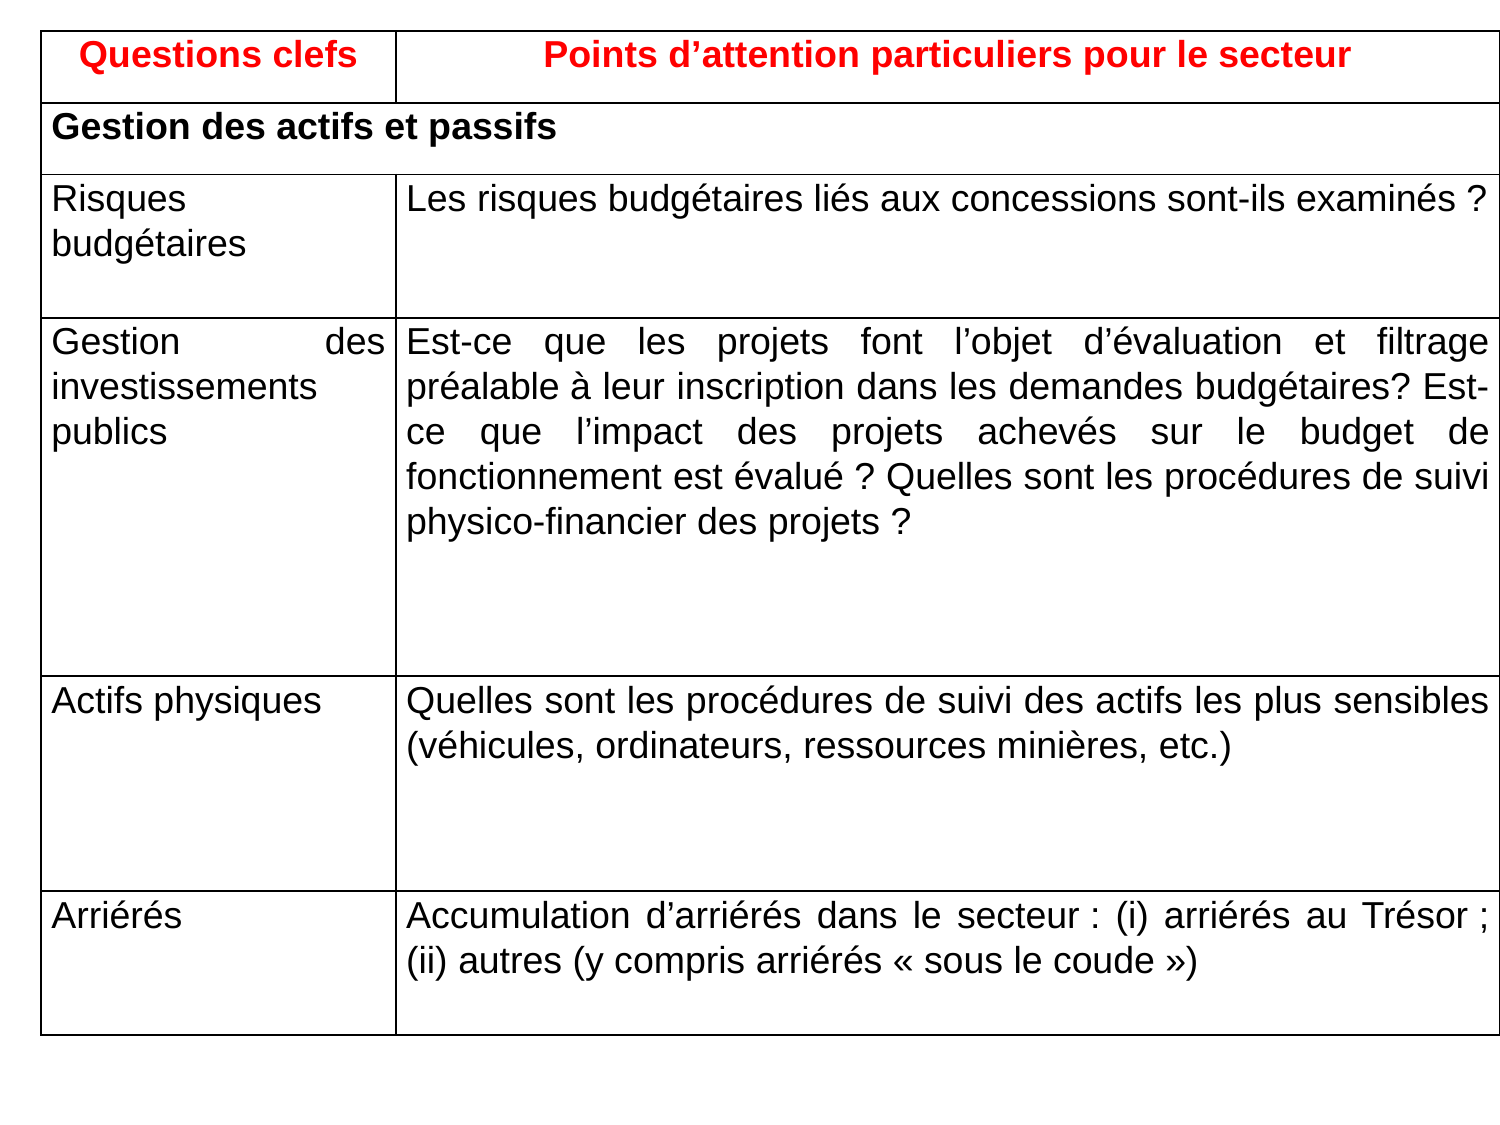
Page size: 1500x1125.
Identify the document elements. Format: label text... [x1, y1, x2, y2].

table_header Questions clefs [42, 32, 395, 102]
table_cell Actifs physiques [42, 677, 395, 890]
table_cell Arriérés [42, 892, 395, 1034]
table_cell Gestion des actifs et passifs [42, 104, 1499, 174]
table_cell Quelles sont les procédures de suivi des actifs les plus sensibles (véhicules, ordinateurs, ressources minières, etc.) [397, 677, 1499, 890]
table_cell Est-ce que les projets font l’objet d’évaluation et filtrage préalable à leur inscription dans les demandes budgétaires? Est-ce que l’impact des projets achevés sur le budget de fonctionnement est évalué ? Quelles sont les procédures de suivi physico-financier des projets ? [397, 319, 1499, 675]
table_cell Risques budgétaires [42, 175, 395, 317]
table_cell Gestion des investissements publics [42, 319, 395, 675]
table_cell Accumulation d’arriérés dans le secteur : (i) arriérés au Trésor ; (ii) autres (y compris arriérés « sous le coude ») [397, 892, 1499, 1034]
table_header Points d’attention particuliers pour le secteur [397, 32, 1499, 102]
table_cell Les risques budgétaires liés aux concessions sont-ils examinés ? [397, 175, 1499, 317]
